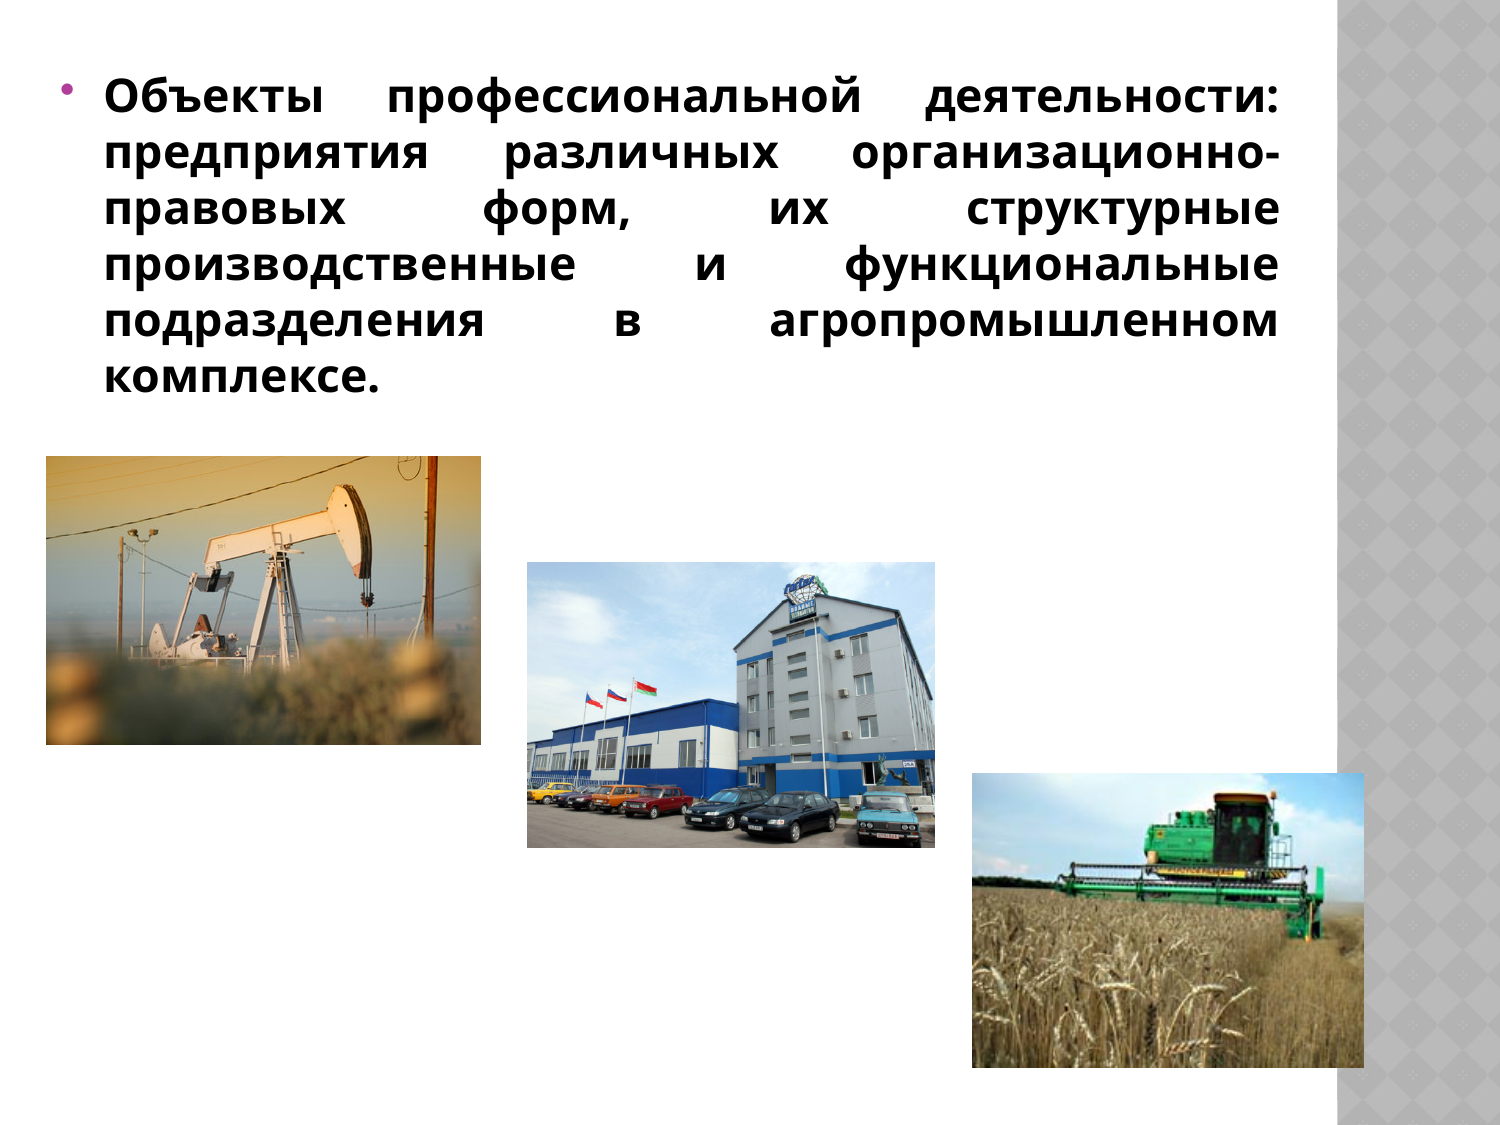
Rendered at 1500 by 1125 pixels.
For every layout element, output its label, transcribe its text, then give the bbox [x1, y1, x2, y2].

picture [526, 562, 936, 849]
picture [972, 772, 1364, 1068]
picture [46, 456, 481, 746]
list Объекты профессиональной деятельности: предприятия различных организационно-правовых форм, их структурные производственные и функциональные подразделения в агропромышленном комплексе. [46, 58, 1297, 411]
